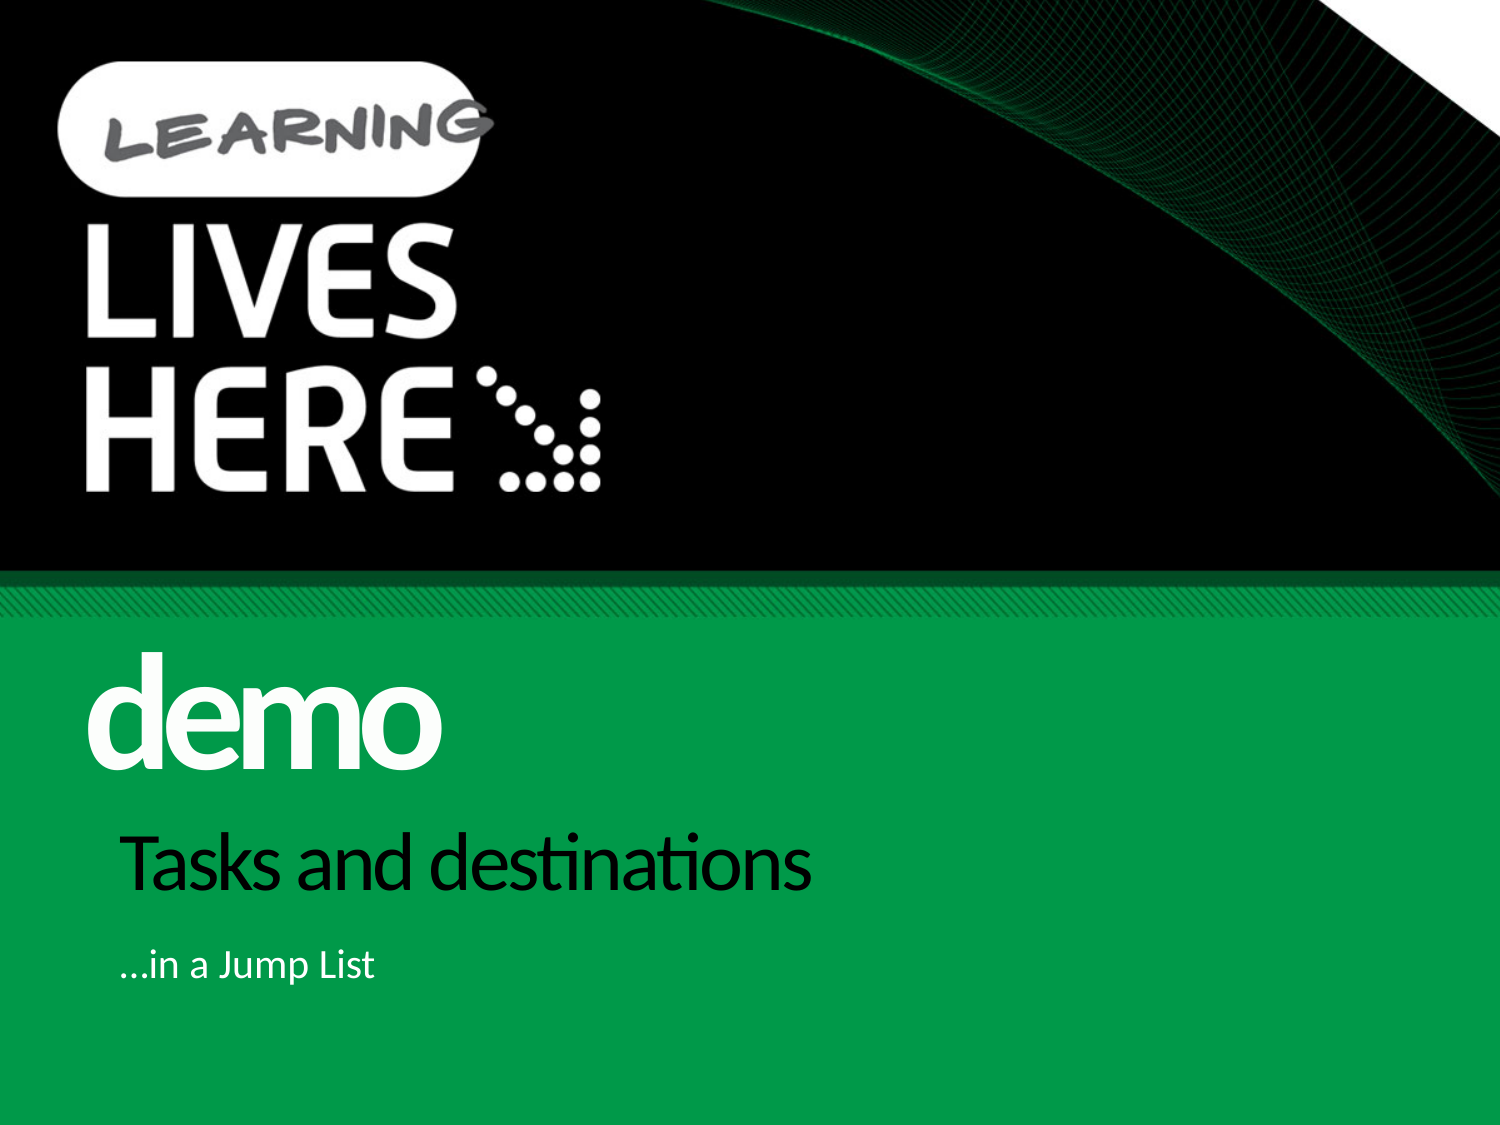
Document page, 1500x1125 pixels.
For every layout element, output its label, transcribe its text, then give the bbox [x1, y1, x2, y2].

picture [0, 0, 1500, 1125]
title Tasks and destinations [119, 818, 1375, 943]
subtitle …in a Jump List [119, 942, 1236, 1019]
list demo [83, 625, 1344, 800]
